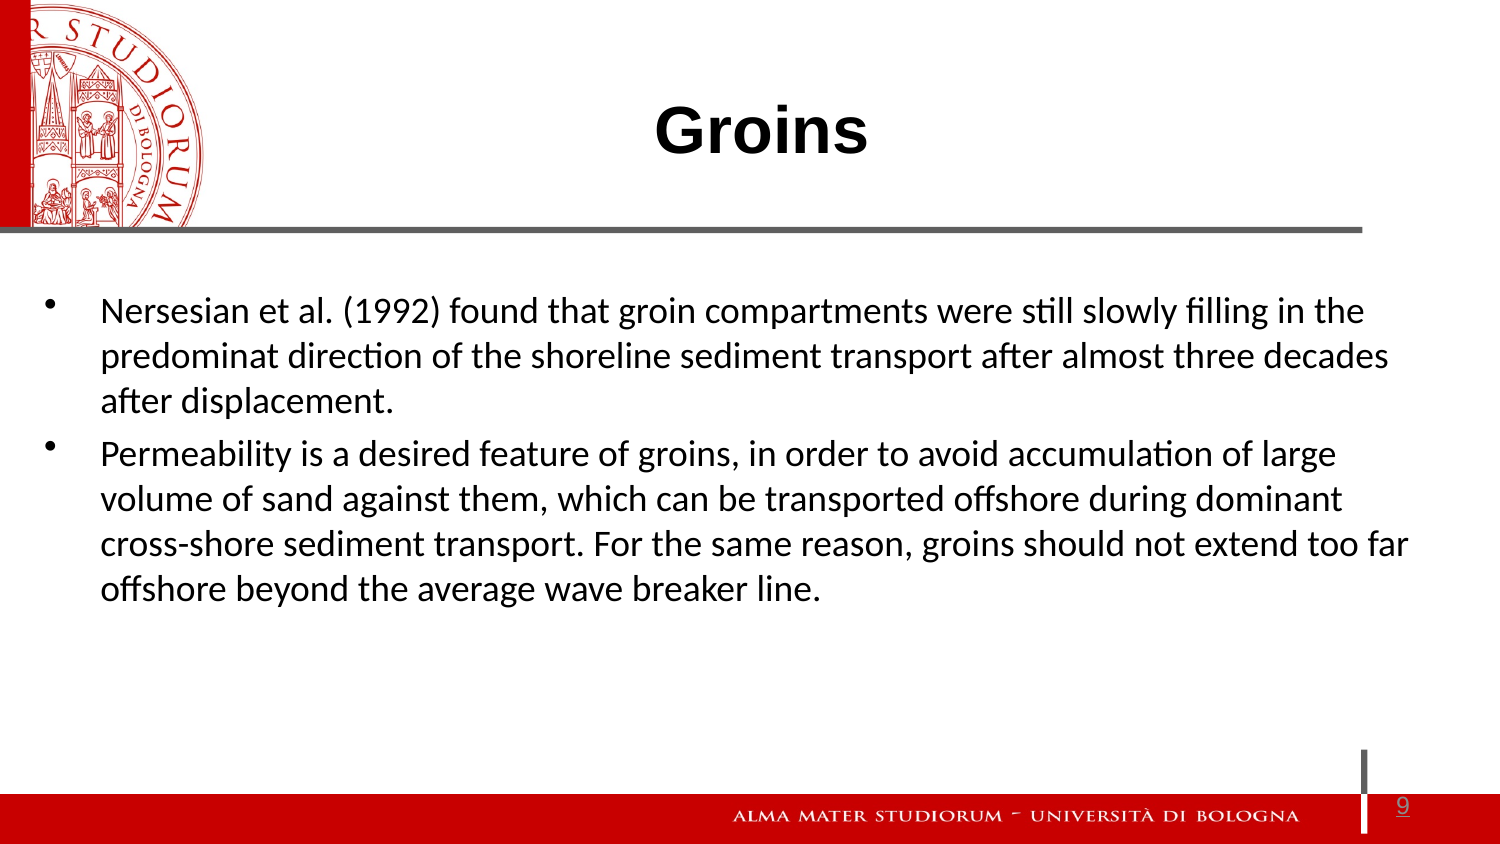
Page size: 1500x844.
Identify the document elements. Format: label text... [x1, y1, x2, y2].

text_box Groins [194, 79, 1329, 174]
picture [31, 0, 211, 226]
picture [0, 794, 1500, 844]
list Nersesian et al. (1992) found that groin compartments were still slowly filling in the predominat direction of the shoreline sediment transport after almost three decades after displacement. Permeability is a desired feature of groins, in order to avoid accumulation of large volume of sand against them, which can be transported offshore during dominant cross-shore sediment transport. For the same reason, groins should not extend too far offshore beyond the average wave breaker line. [29, 278, 1447, 769]
slide_number 9 [1074, 782, 1425, 827]
